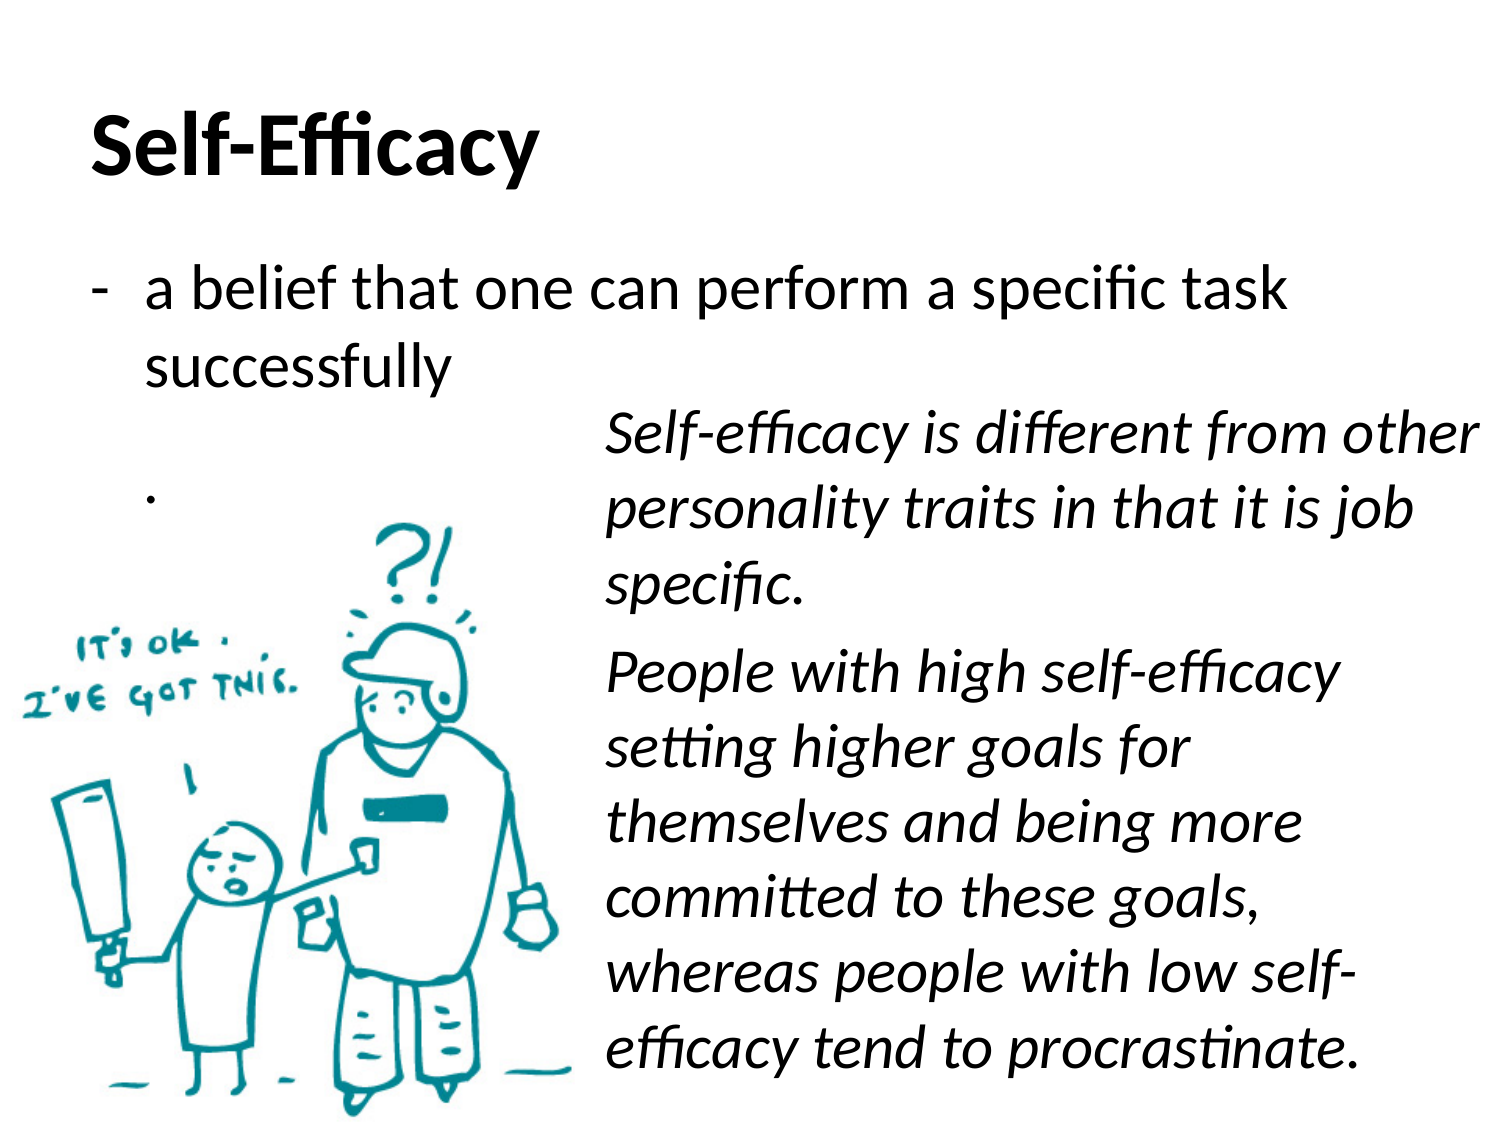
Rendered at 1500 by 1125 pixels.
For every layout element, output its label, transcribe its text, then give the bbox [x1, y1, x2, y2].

picture [0, 484, 776, 1125]
list - a belief that one can perform a specific task successfully . [75, 237, 1425, 482]
text_box Self-efficacy is different from other personality traits in that it is job specific. People with high self-efficacy setting higher goals for themselves and being more committed to these goals, whereas people with low self-efficacy tend to procrastinate. [537, 349, 1500, 1093]
title Self-Efficacy [75, 45, 1425, 233]
